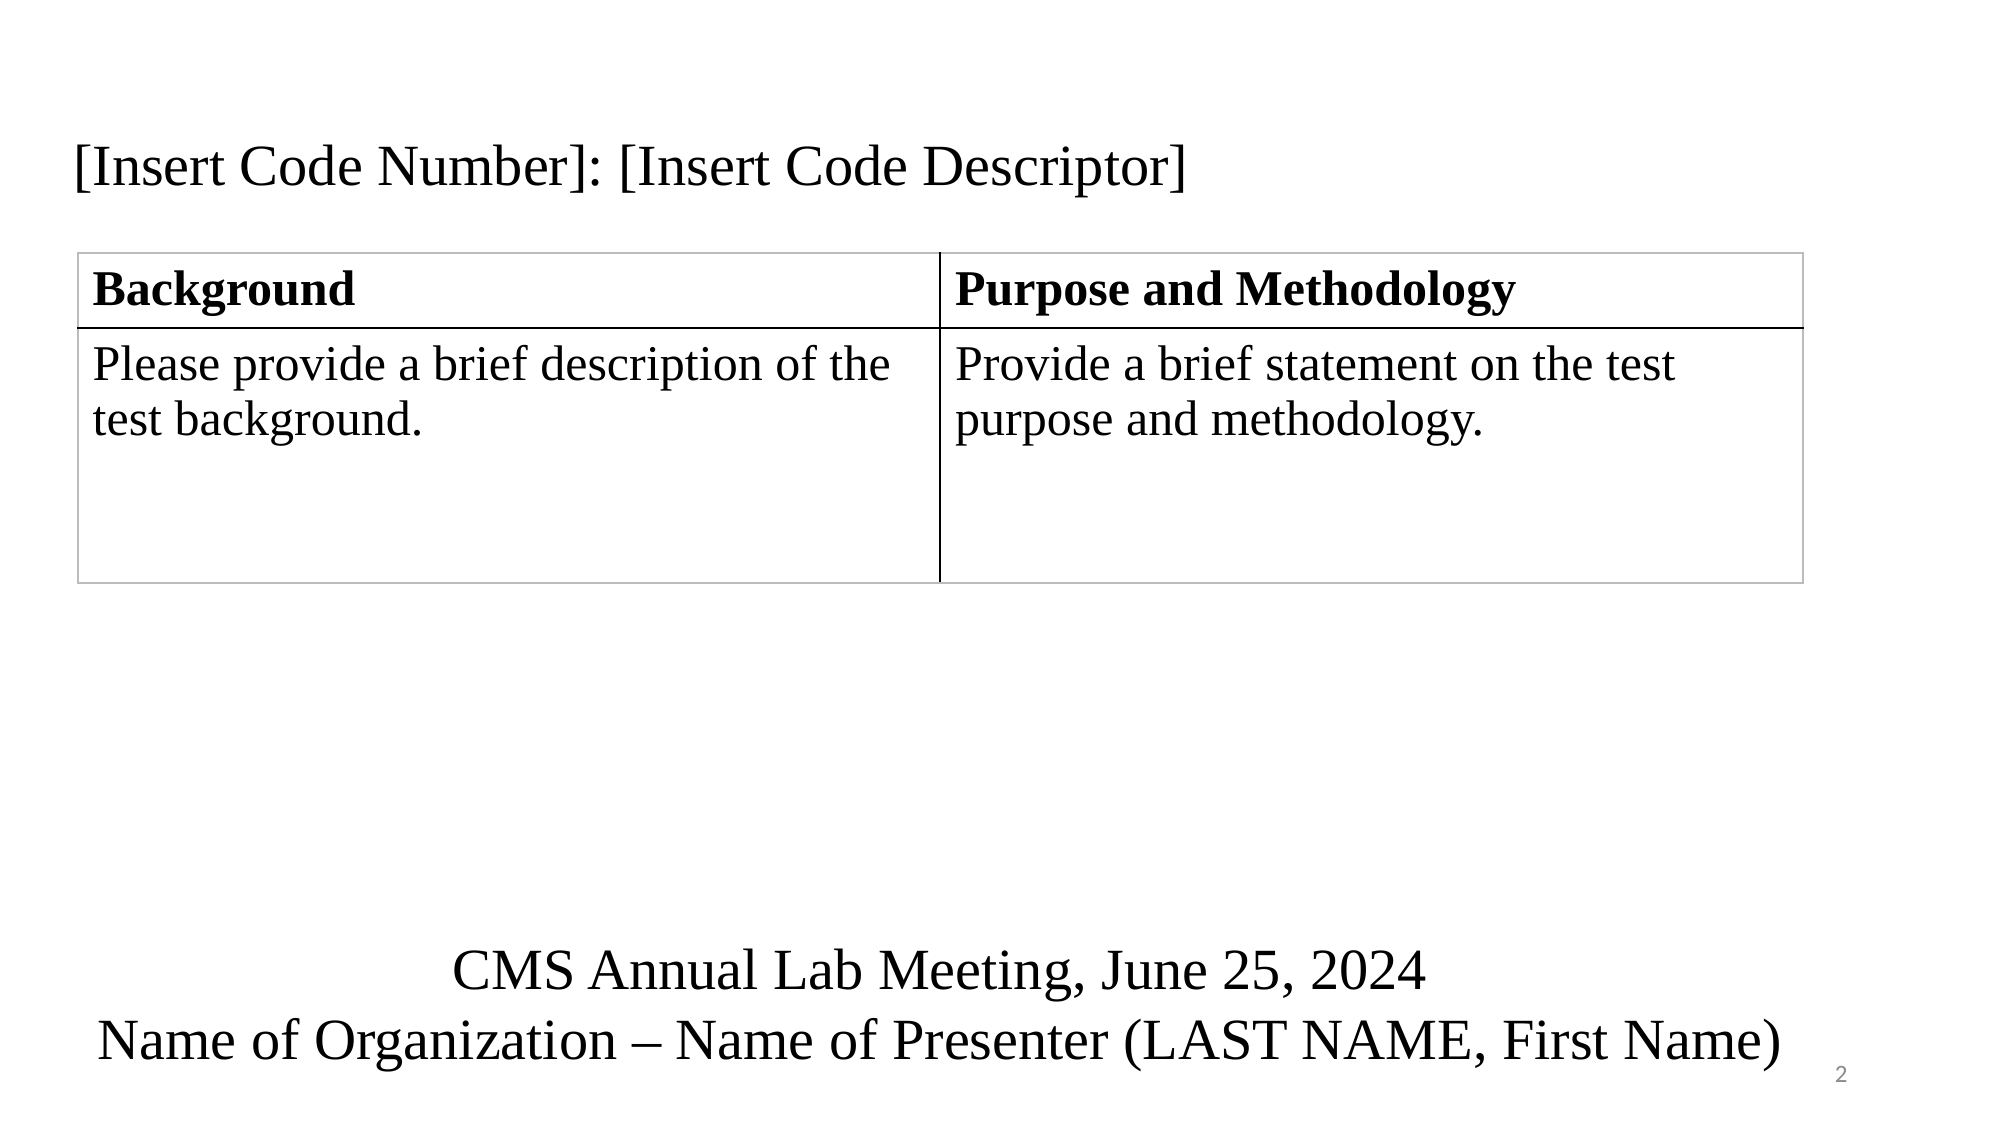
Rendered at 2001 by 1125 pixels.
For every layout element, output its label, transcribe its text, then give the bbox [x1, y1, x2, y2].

table_cell Provide a brief statement on the test purpose and methodology. [941, 329, 1802, 582]
slide_number 2 [1412, 1042, 1863, 1103]
text_box CMS Annual Lab Meeting, June 25, 2024 Name of Organization – Name of Presenter (LAST NAME, First Name) [18, 923, 1863, 1125]
table_header Background [79, 254, 939, 327]
table_cell Please provide a brief description of the test background. [79, 329, 939, 582]
text_box [Insert Code Number]: [Insert Code Descriptor] [58, 119, 1948, 205]
table_header Purpose and Methodology [941, 254, 1802, 327]
